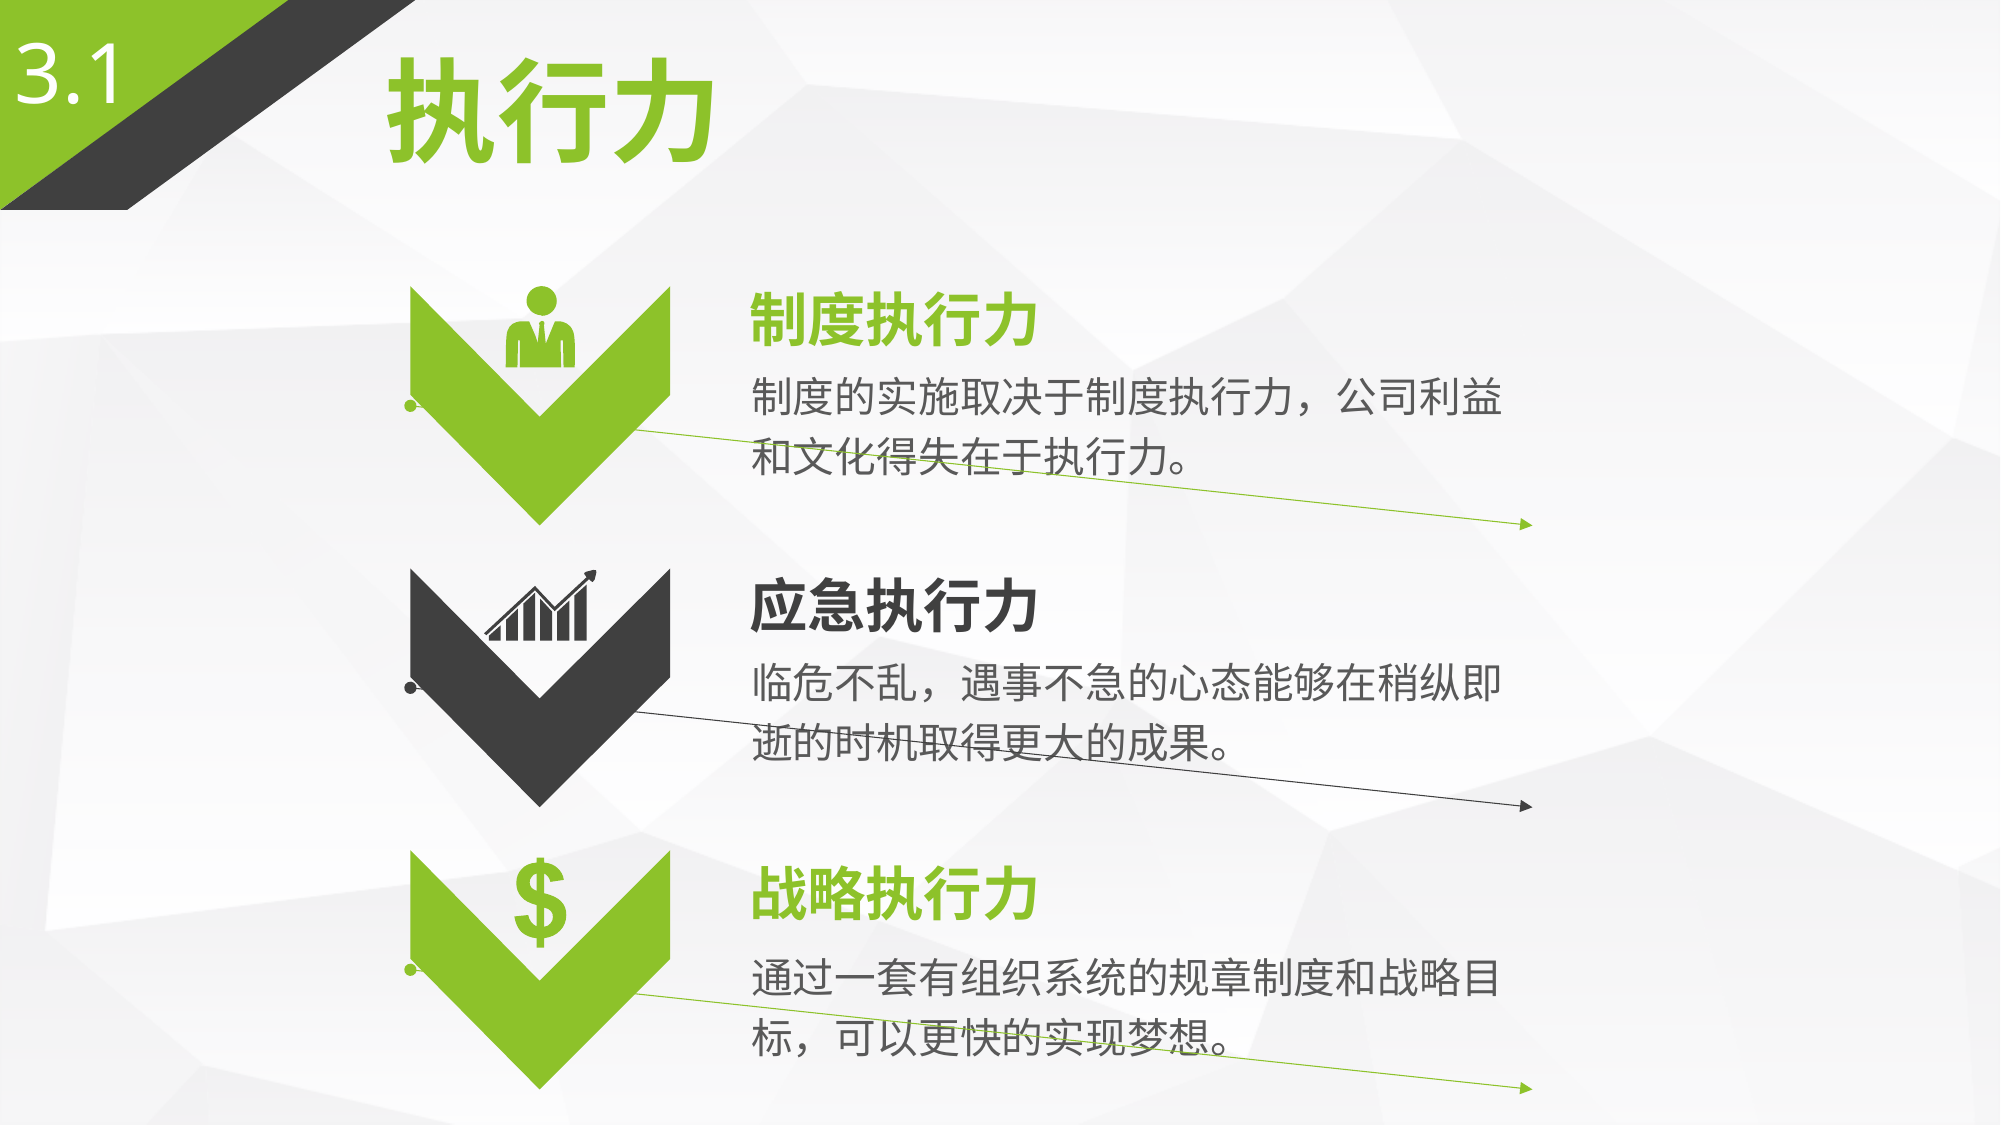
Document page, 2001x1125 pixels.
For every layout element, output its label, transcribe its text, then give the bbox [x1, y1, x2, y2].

text_box [0, 0, 418, 211]
text_box [410, 286, 671, 429]
text_box [0, 0, 285, 101]
text_box [423, 972, 635, 1089]
text_box [526, 286, 557, 316]
text_box 临危不乱，遇事不急的心态能够在稍纵即逝的时机取得更大的成果。 [736, 639, 1557, 774]
text_box [514, 857, 567, 948]
text_box [410, 568, 671, 711]
text_box [410, 850, 671, 993]
text_box 制度执行力 [734, 282, 1110, 354]
text_box [423, 408, 635, 525]
text_box 应急执行力 [734, 569, 1154, 640]
text_box [0, 128, 109, 208]
text_box [484, 569, 597, 641]
text_box 制度的实施取决于制度执行力，公司利益和文化得失在于执行力。 [736, 352, 1557, 488]
text_box 3.1 [0, 13, 147, 128]
text_box [423, 690, 635, 807]
text_box 战略执行力 [734, 856, 1154, 927]
text_box [505, 320, 575, 368]
picture [0, 0, 2001, 1125]
text_box 通过一套有组织系统的规章制度和战略目标，可以更快的实现梦想。 [736, 934, 1557, 1070]
text_box 执行力 [373, 34, 1068, 182]
